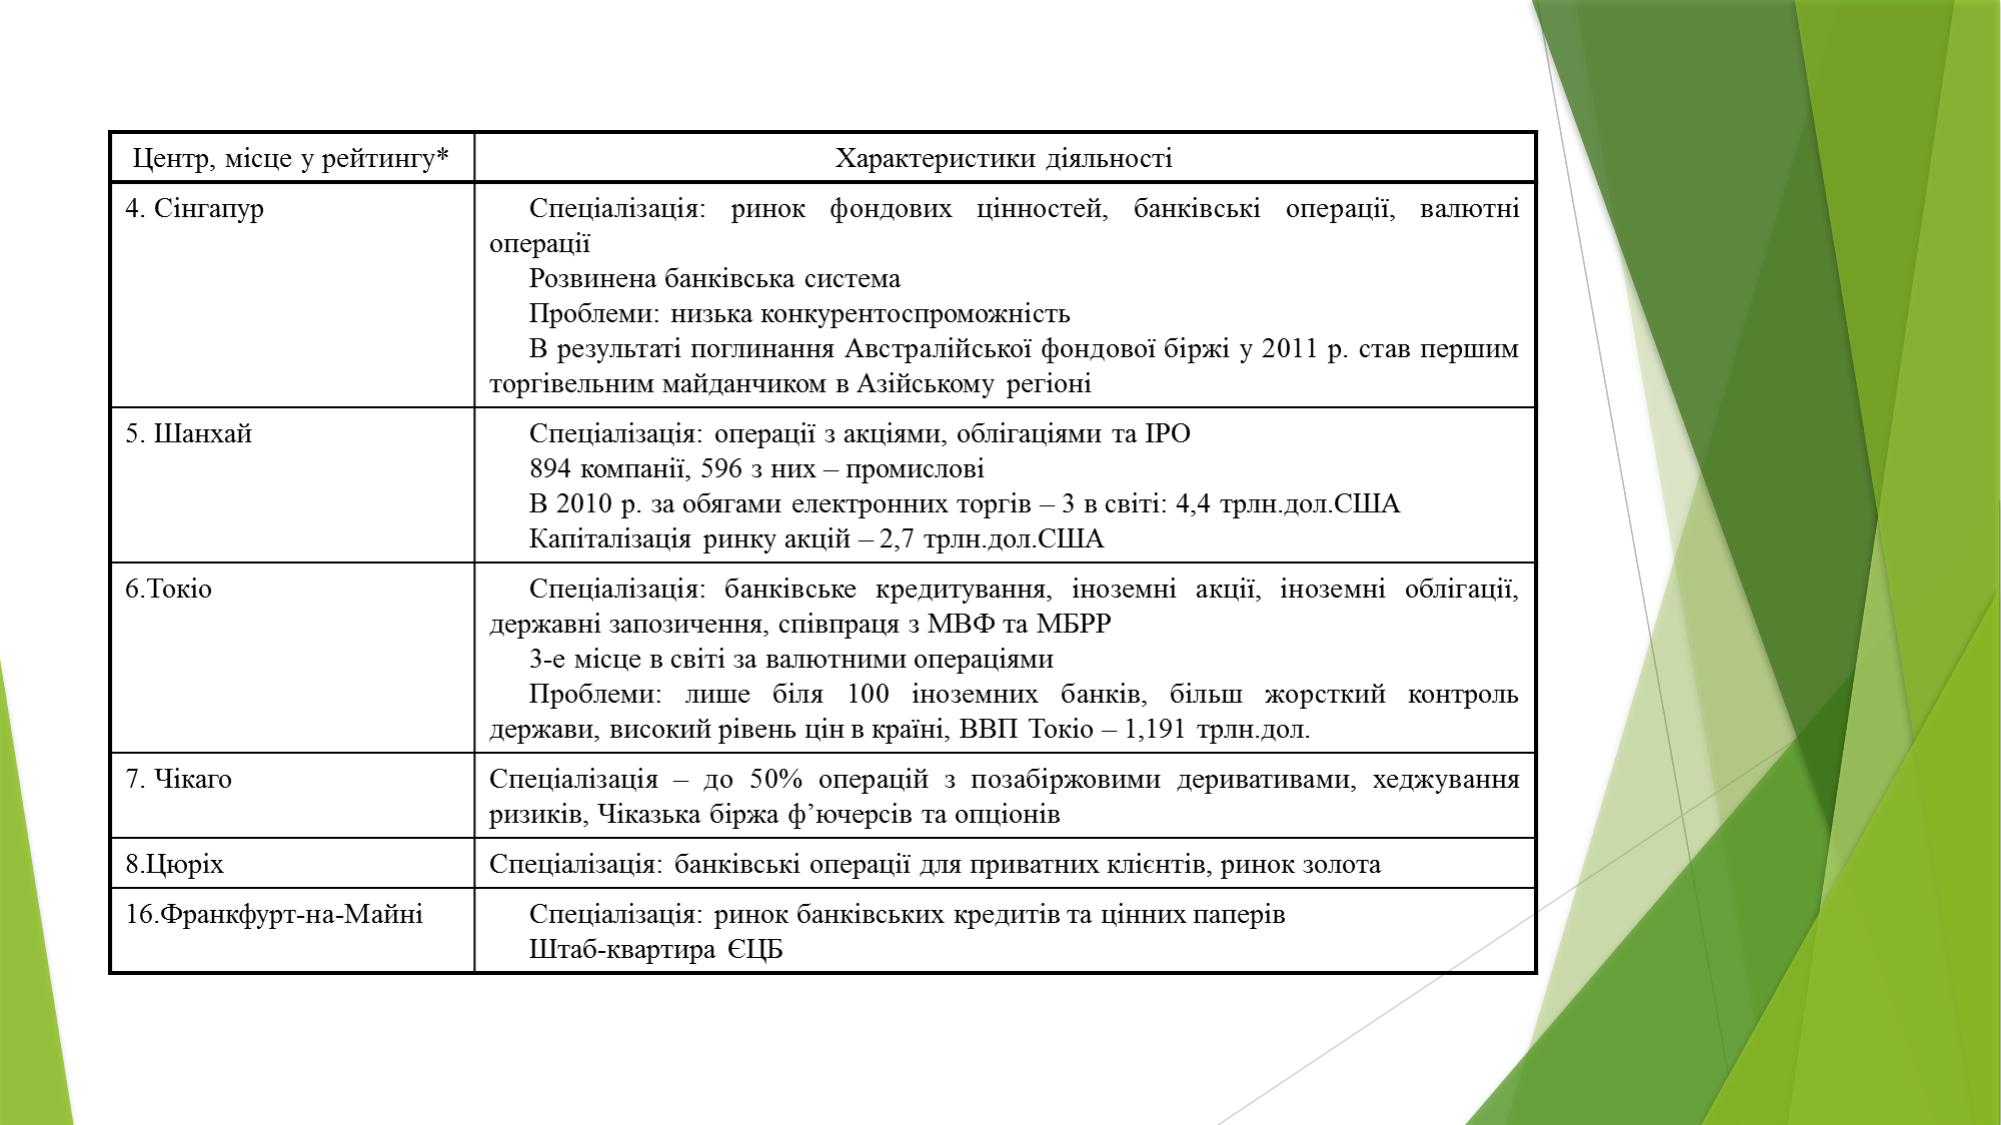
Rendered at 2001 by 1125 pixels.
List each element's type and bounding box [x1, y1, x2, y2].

list [106, 129, 1541, 984]
